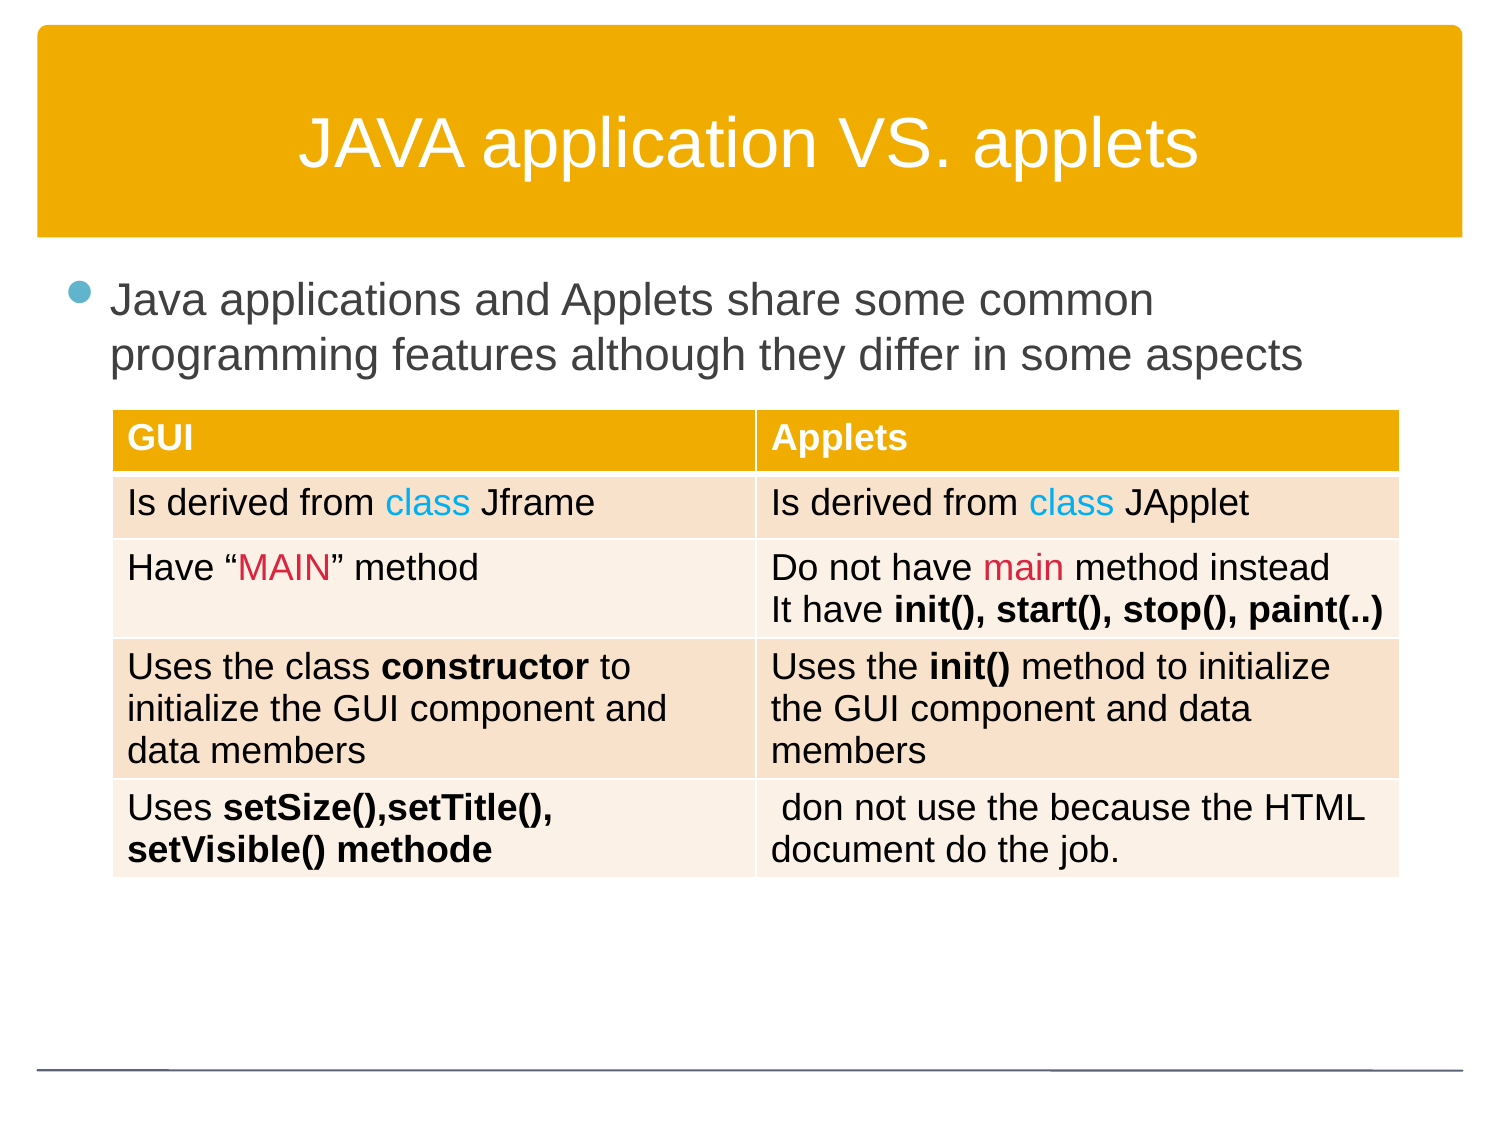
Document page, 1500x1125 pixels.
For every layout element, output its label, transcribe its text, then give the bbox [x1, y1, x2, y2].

table_cell Have “MAIN” method [113, 540, 755, 637]
table_cell Is derived from class JApplet [757, 477, 1399, 538]
table_cell Uses the init() method to initialize the GUI component and data members [757, 639, 1399, 778]
table_cell Do not have main method instead It have init(), start(), stop(), paint(..) [757, 540, 1399, 637]
table_cell Is derived from class Jframe [113, 477, 755, 538]
title JAVA application VS. applets [49, 44, 1451, 233]
table_cell don not use the because the HTML document do the job. [757, 780, 1399, 877]
table_header GUI [113, 410, 755, 471]
list Java applications and Applets share some common programming features although they differ in some aspects [49, 262, 1451, 1051]
table_cell Uses the class constructor to initialize the GUI component and data members [113, 639, 755, 778]
table_cell Uses setSize(),setTitle(), setVisible() methode [113, 780, 755, 877]
table_header Applets [757, 410, 1399, 471]
